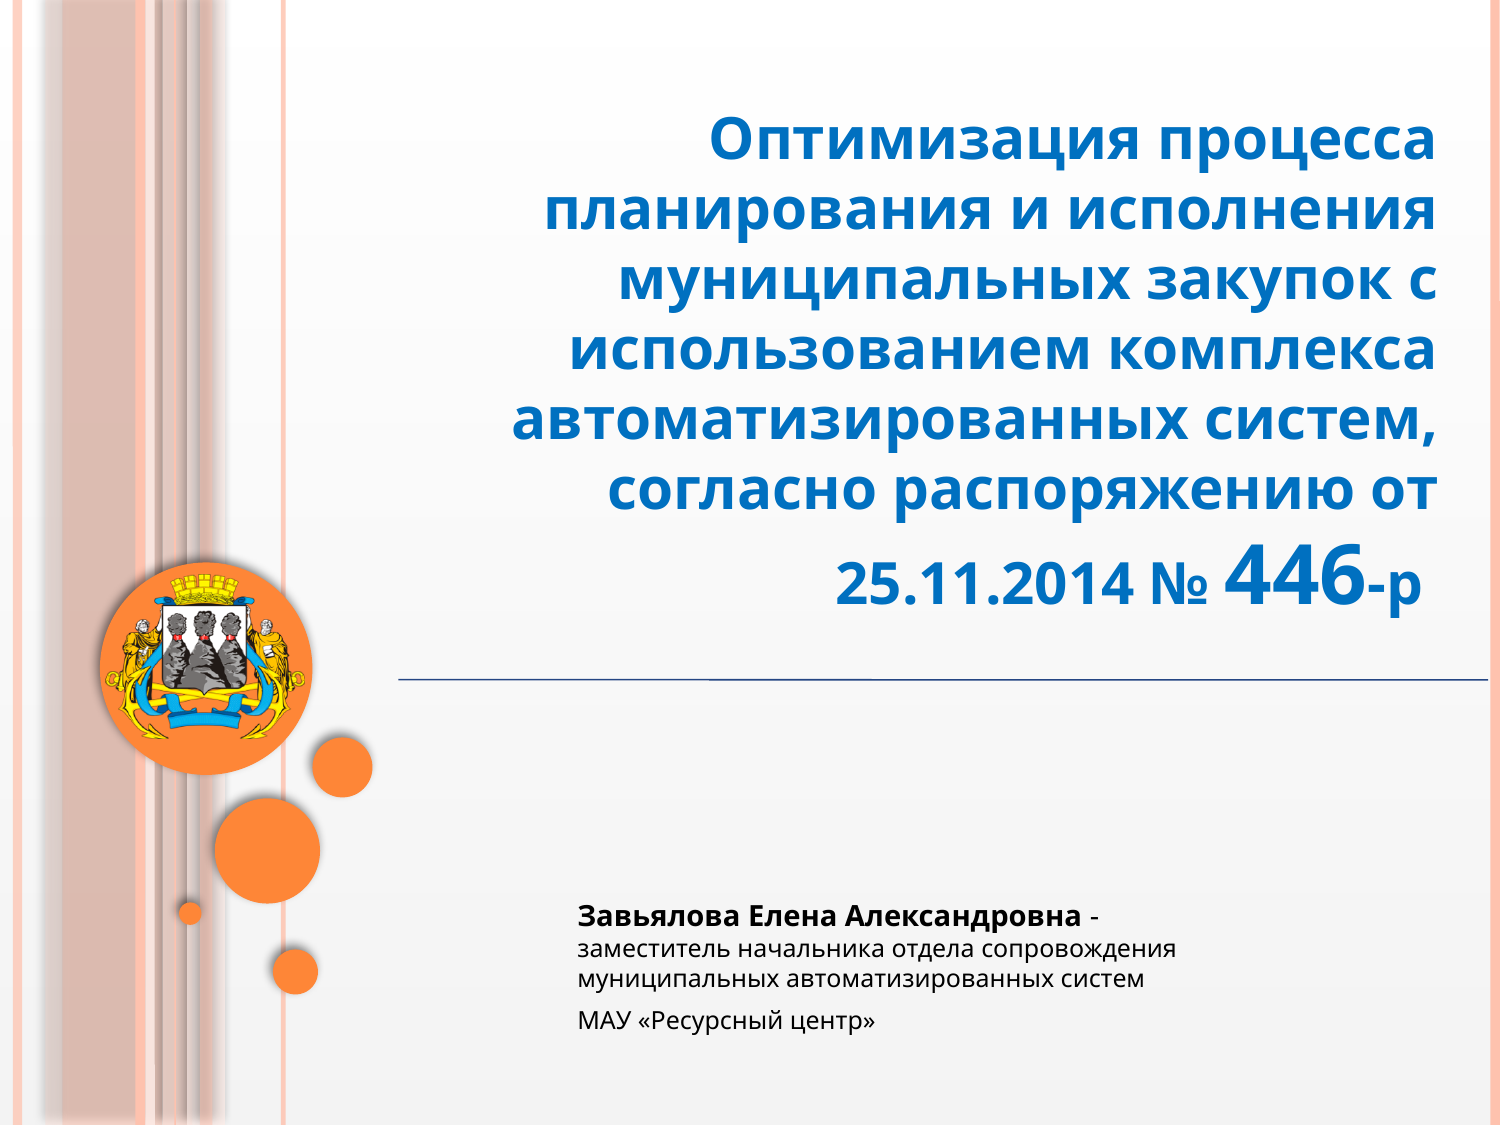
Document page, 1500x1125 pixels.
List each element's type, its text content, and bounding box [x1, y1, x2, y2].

text_box Оптимизация процесса планирования и исполнения муниципальных закупок с использованием комплекса автоматизированных систем, согласно распоряжению от 25.11.2014 № 446-р [492, 93, 1453, 629]
picture [105, 573, 305, 739]
text_box Завьялова Елена Александровна - заместитель начальника отдела сопровождения муниципальных автоматизированных систем МАУ «Ресурсный центр» [562, 890, 1313, 1045]
